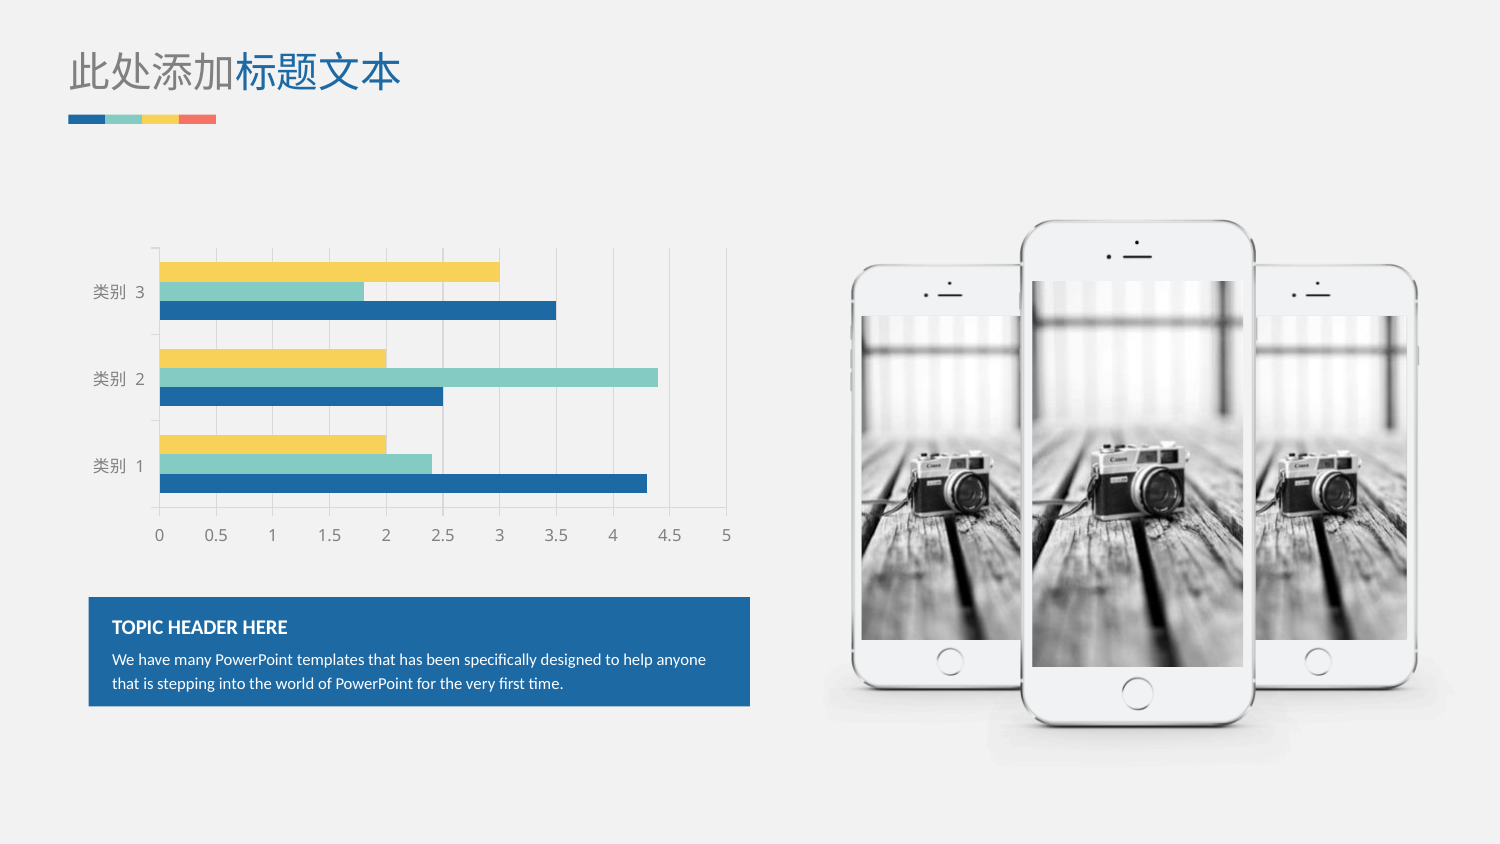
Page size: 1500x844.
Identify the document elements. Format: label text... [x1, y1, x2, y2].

text_box [86, 595, 752, 709]
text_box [1308, 261, 1459, 736]
chart [79, 241, 745, 553]
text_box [978, 216, 1305, 781]
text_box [68, 114, 217, 125]
text_box 此处添加标题文本 [68, 45, 524, 96]
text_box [815, 261, 973, 736]
text_box TOPIC HEADER HERE We have many PowerPoint templates that has been specifically designed to help anyone that is stepping into the world of PowerPoint for the very first time. [112, 608, 727, 693]
